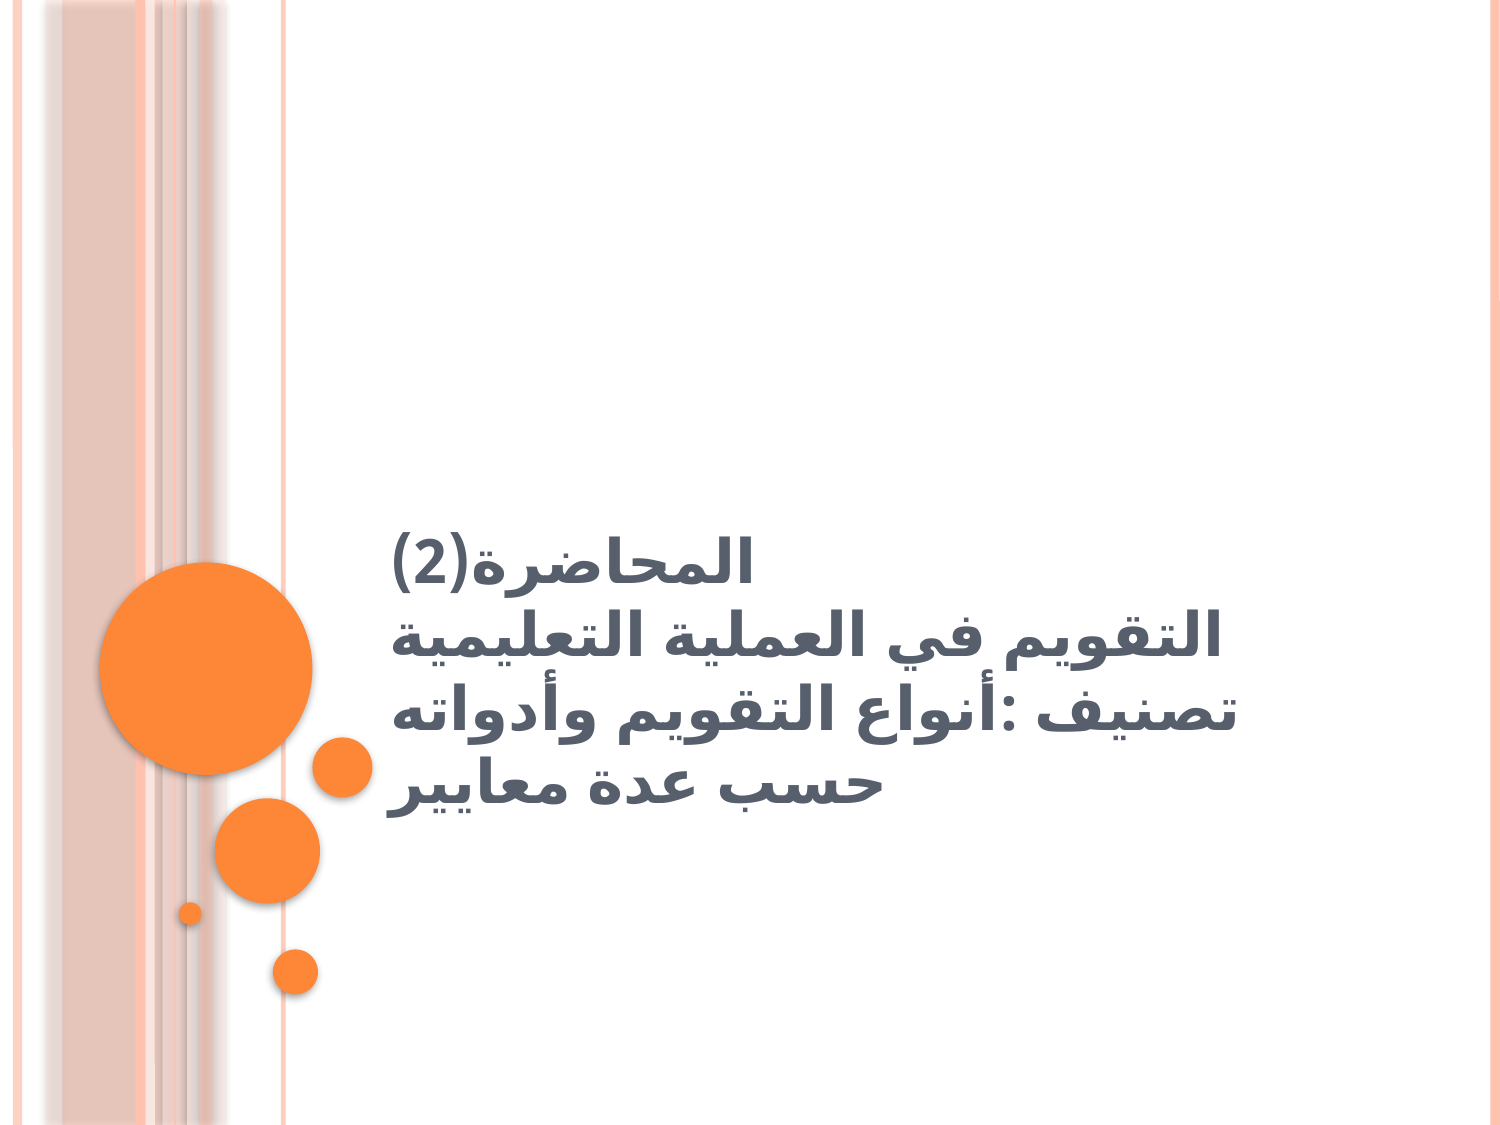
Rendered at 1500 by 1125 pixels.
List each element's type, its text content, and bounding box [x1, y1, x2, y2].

title المحاضرة(2) التقويم في العملية التعليمية تصنيف :أنواع التقويم وأدواته حسب عدة معايير [375, 512, 1388, 824]
